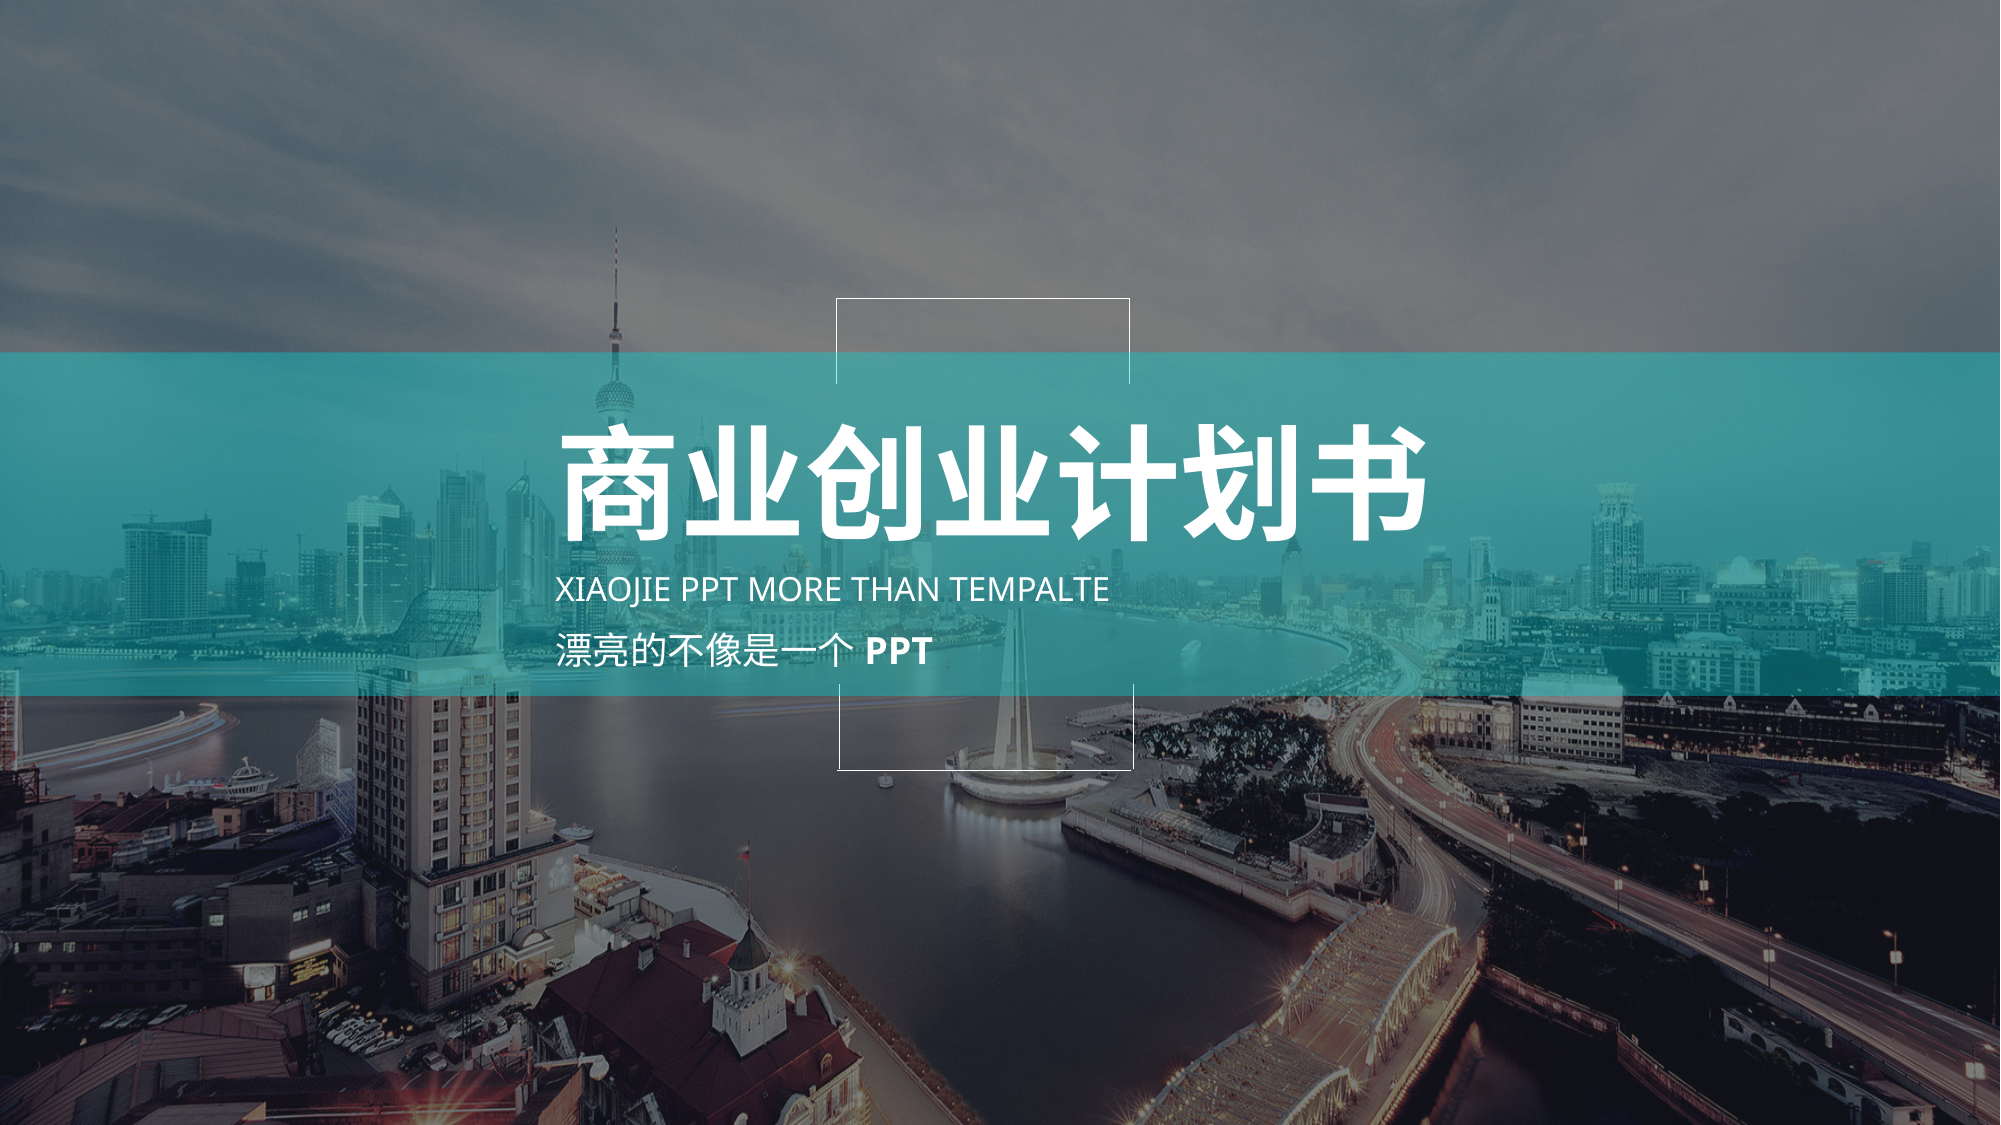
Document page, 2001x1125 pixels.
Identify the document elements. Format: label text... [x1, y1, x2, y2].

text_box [836, 298, 1130, 384]
text_box [0, 352, 2000, 696]
text_box 漂亮的不像是一个PPT [540, 619, 1446, 680]
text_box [838, 683, 1132, 770]
text_box XIAOJIE PPT MORE THAN TEMPALTE [540, 561, 1446, 616]
text_box 商业创业计划书 [540, 397, 1510, 563]
